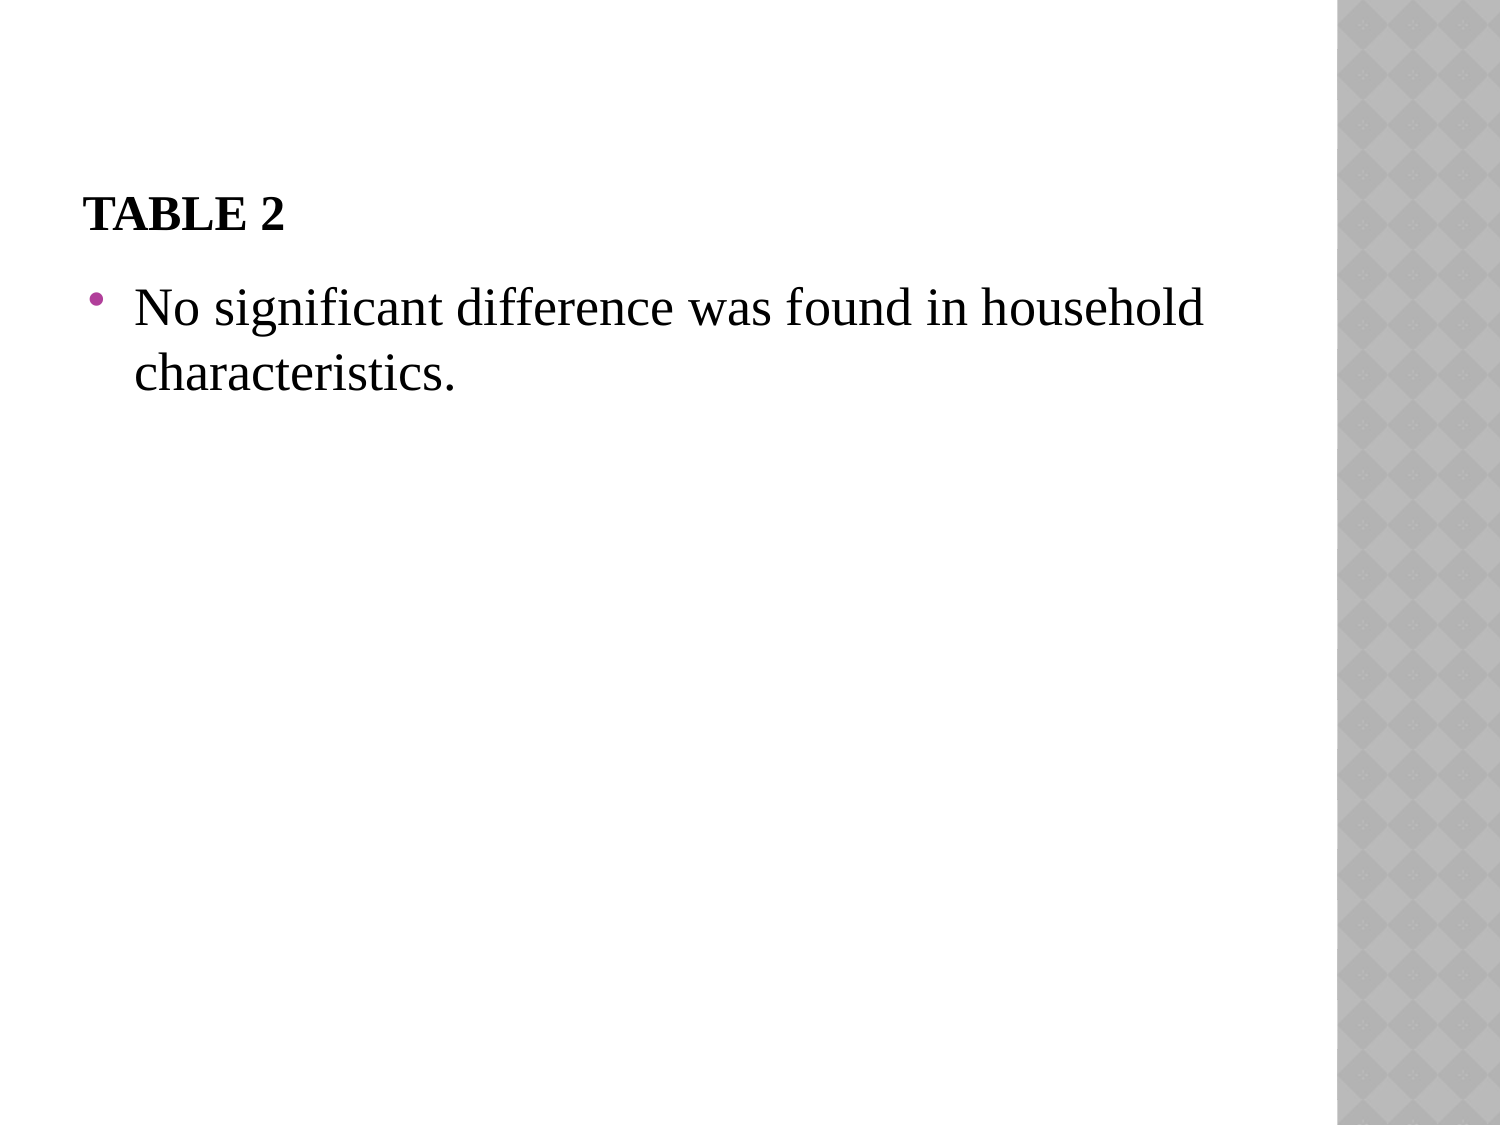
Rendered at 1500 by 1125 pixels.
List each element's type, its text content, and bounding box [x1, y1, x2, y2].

title TABLE 2 [75, 52, 1263, 240]
list No significant difference was found in household characteristics. [75, 264, 1263, 1059]
